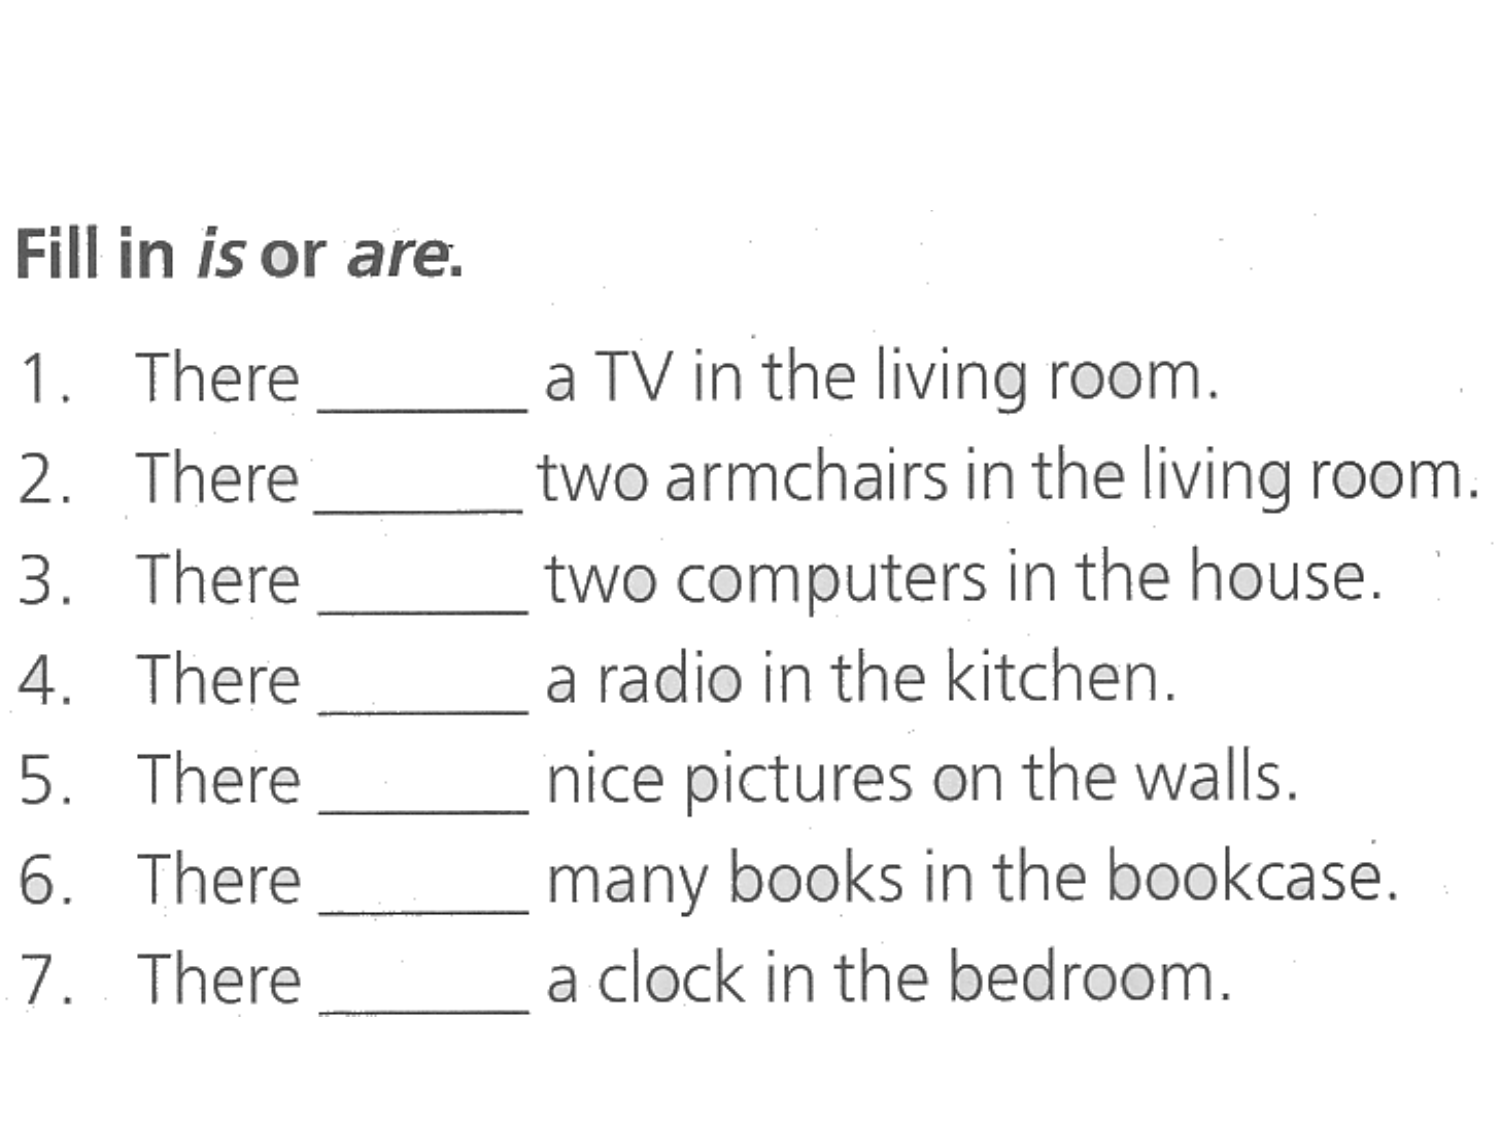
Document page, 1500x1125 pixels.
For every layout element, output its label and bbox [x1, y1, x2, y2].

picture [0, 210, 1500, 1017]
